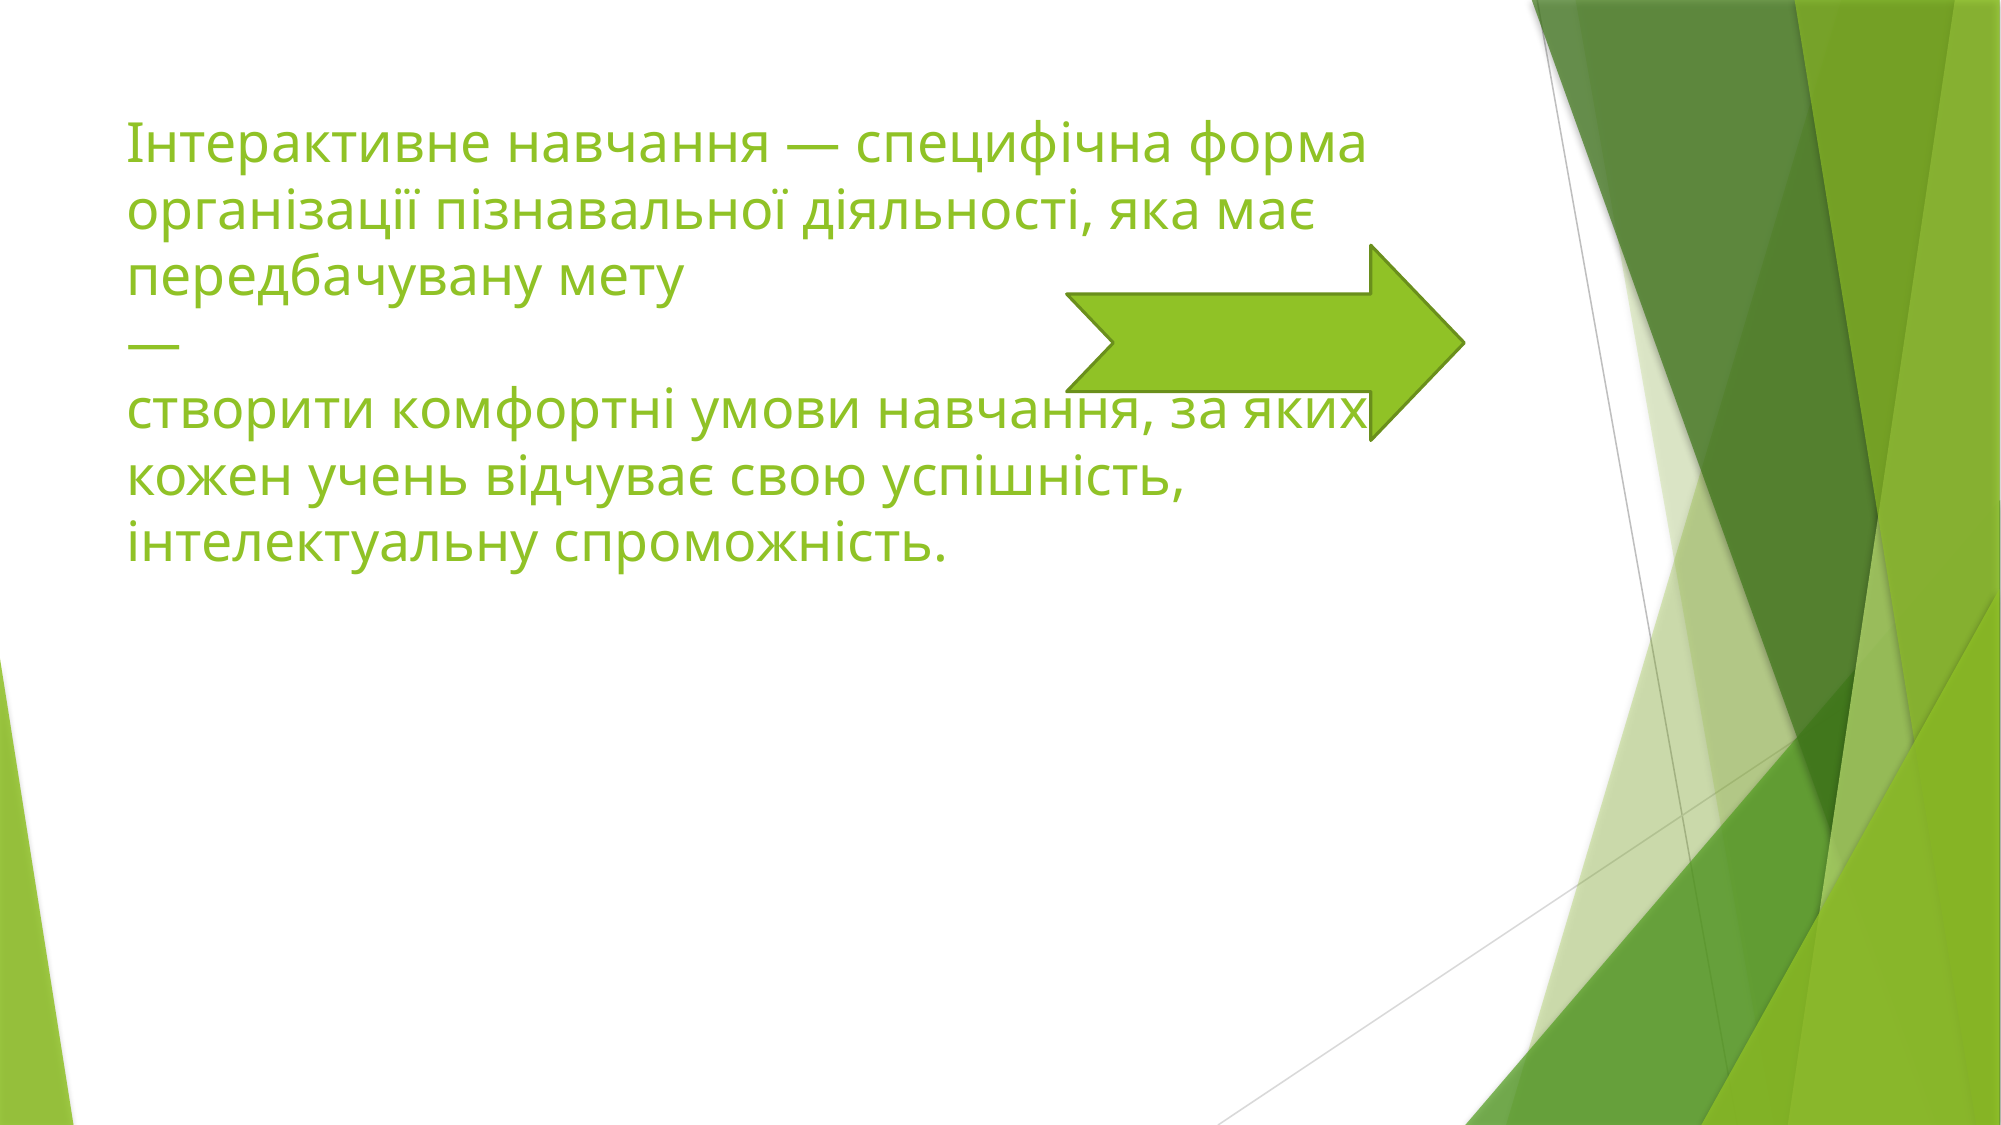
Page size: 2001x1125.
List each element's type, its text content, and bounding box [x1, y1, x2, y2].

text_box [1065, 243, 1466, 442]
title Інтерактивне навчання — специфічна форма організації пізнавальної діяльності, яка має передбачувану мету — створити комфортні умови навчання, за яких кожен учень відчуває свою успішність, інтелектуальну спроможність. [111, 99, 1522, 1058]
